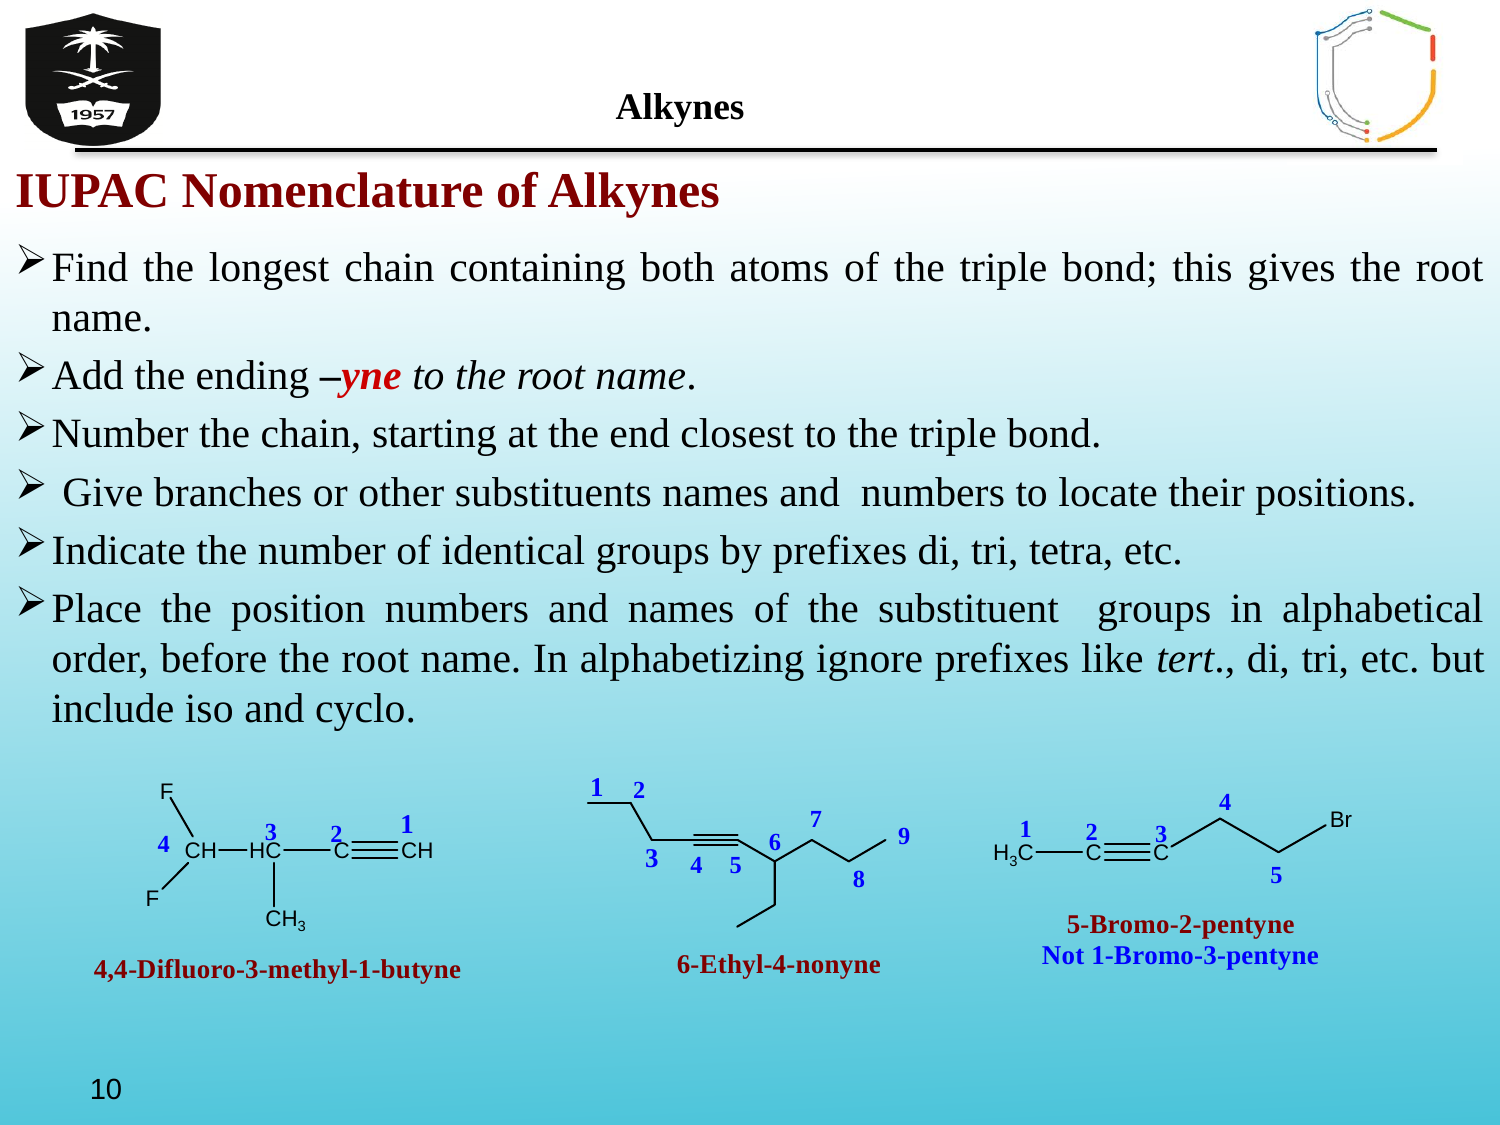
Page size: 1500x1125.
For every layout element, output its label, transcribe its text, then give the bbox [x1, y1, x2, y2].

text_box Alkynes [600, 74, 760, 135]
title IUPAC Nomenclature of Alkynes [0, 86, 988, 290]
list Find the longest chain containing both atoms of the triple bond; this gives the root name. Add the ending –yne to the root name. Number the chain, starting at the end closest to the triple bond. Give branches or other substituents names and numbers to locate their positions. Indicate the number of identical groups by prefixes di, tri, tetra, etc. Place the position numbers and names of the substituent groups in alphabetical order, before the root name. In alphabetizing ignore prefixes like tert., di, tri, etc. but include iso and cyclo. [0, 231, 1500, 885]
text_box 10 [75, 1062, 425, 1125]
picture [24, 12, 163, 151]
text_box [93, 774, 1353, 986]
picture [1287, 0, 1463, 165]
